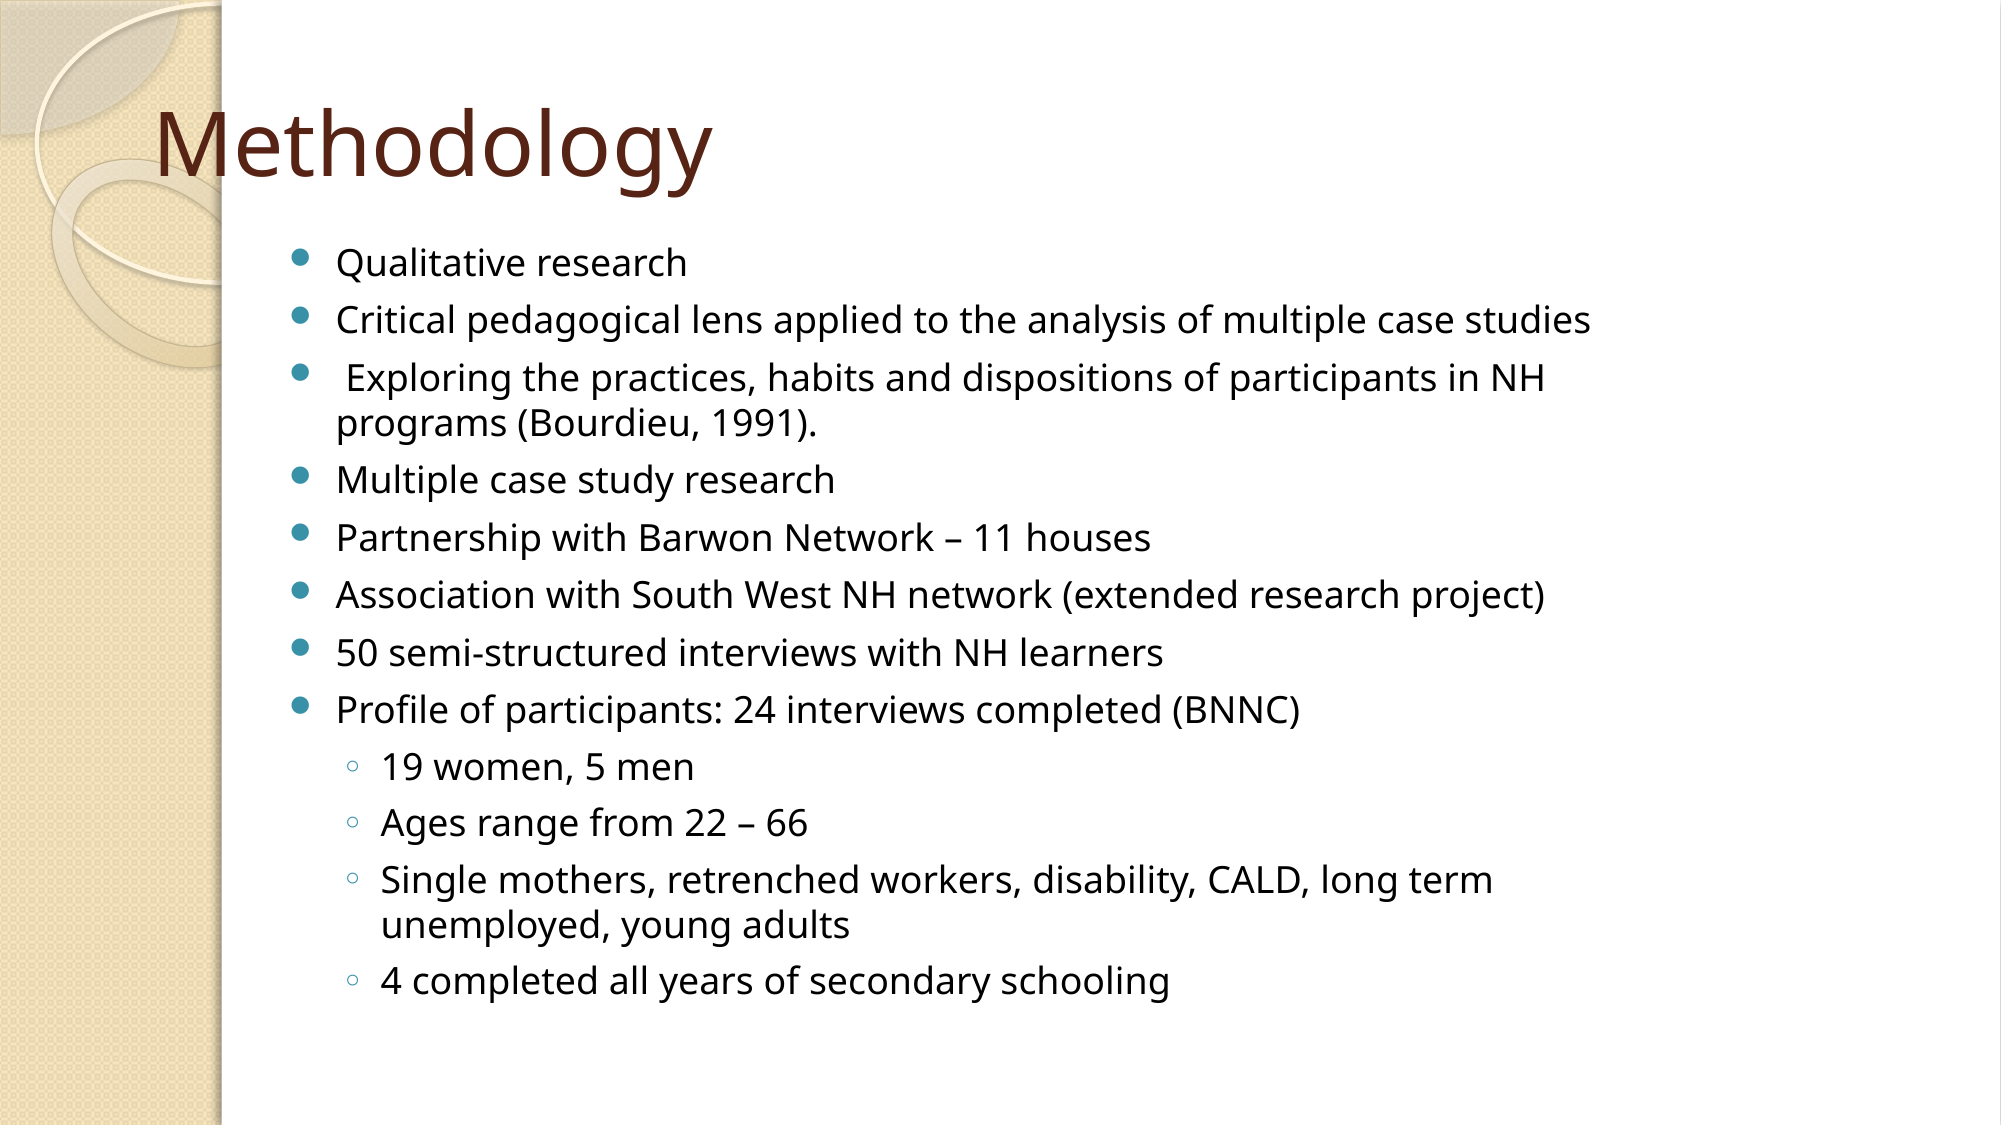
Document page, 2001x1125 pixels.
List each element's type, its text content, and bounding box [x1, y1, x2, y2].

title Methodology [137, 59, 1863, 222]
list Qualitative research Critical pedagogical lens applied to the analysis of multiple case studies Exploring the practices, habits and dispositions of participants in NH programs (Bourdieu, 1991). Multiple case study research Partnership with Barwon Network – 11 houses Association with South West NH network (extended research project) 50 semi-structured interviews with NH learners Profile of participants: 24 interviews completed (BNNC) 19 women, 5 men Ages range from 22 – 66 Single mothers, retrenched workers, disability, CALD, long term unemployed, young adults 4 completed all years of secondary schooling [260, 231, 1650, 1014]
